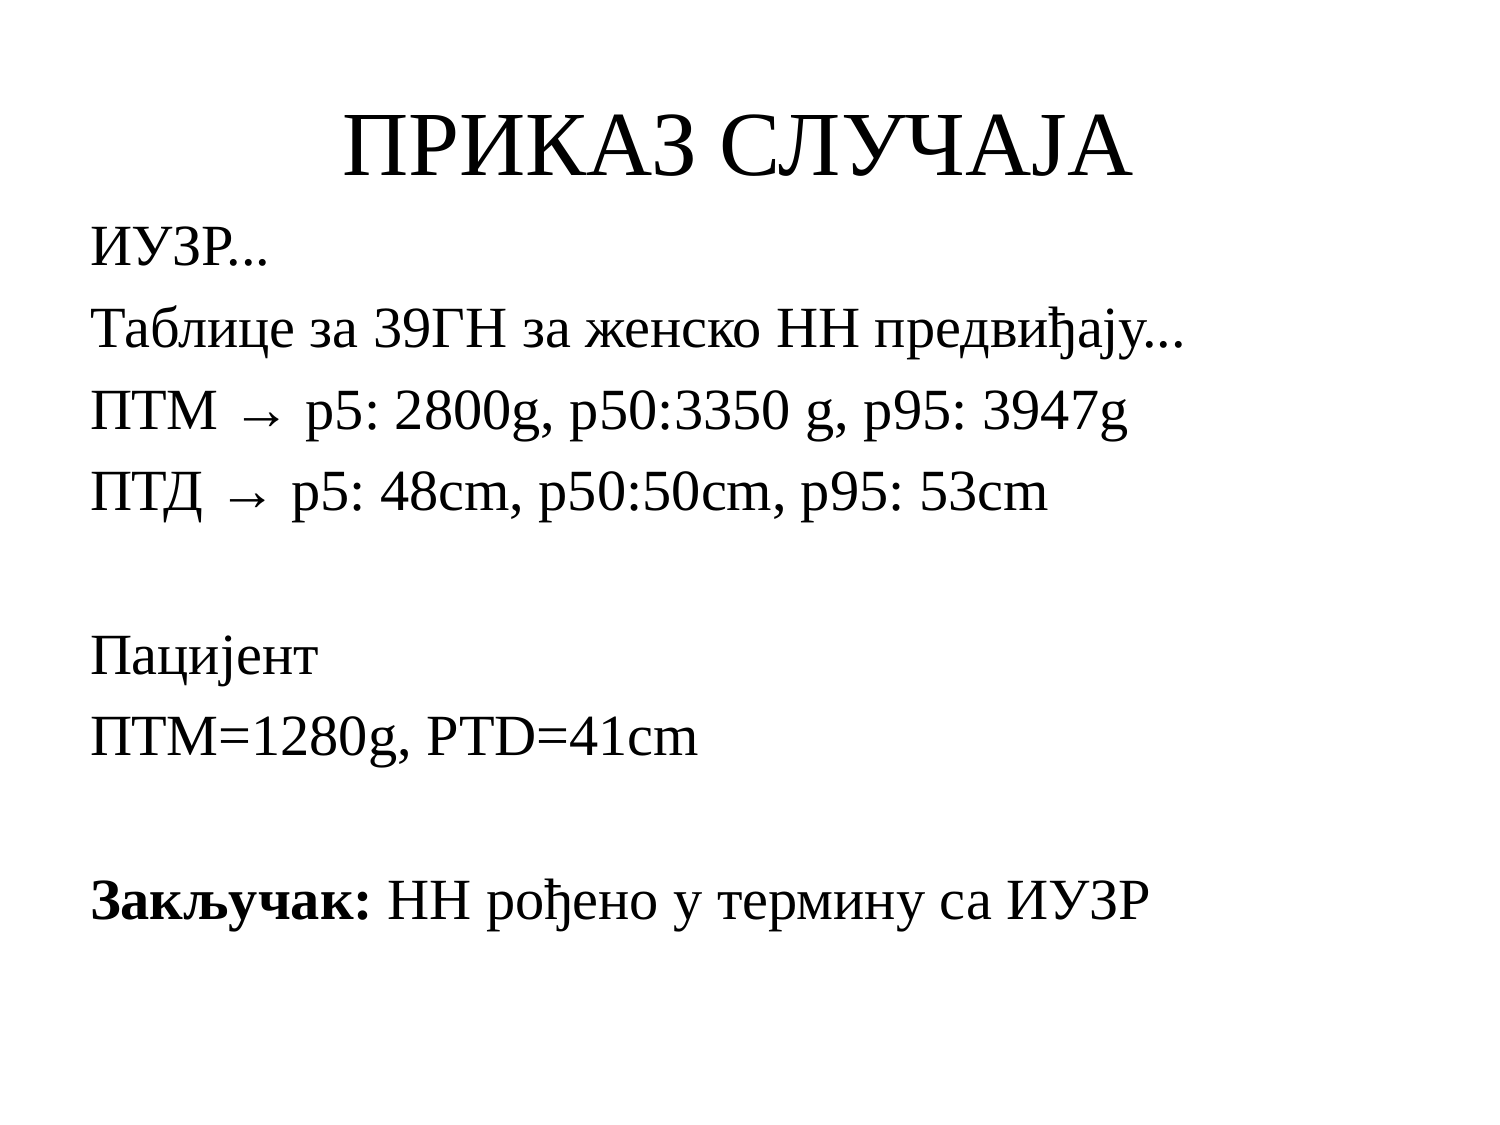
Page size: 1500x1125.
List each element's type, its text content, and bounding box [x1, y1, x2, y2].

list ИУЗР... Таблице за 39ГН за женско НН предвиђају... ПТМ → p5: 2800g, p50:3350 g, p95: 3947g ПТД → p5: 48cm, p50:50cm, p95: 53cm Пацијент ПТМ=1280g, PTD=41cm Закључак: НН рођено у термину са ИУЗР [75, 200, 1425, 943]
title ПРИКАЗ СЛУЧАЈА [75, 45, 1425, 200]
